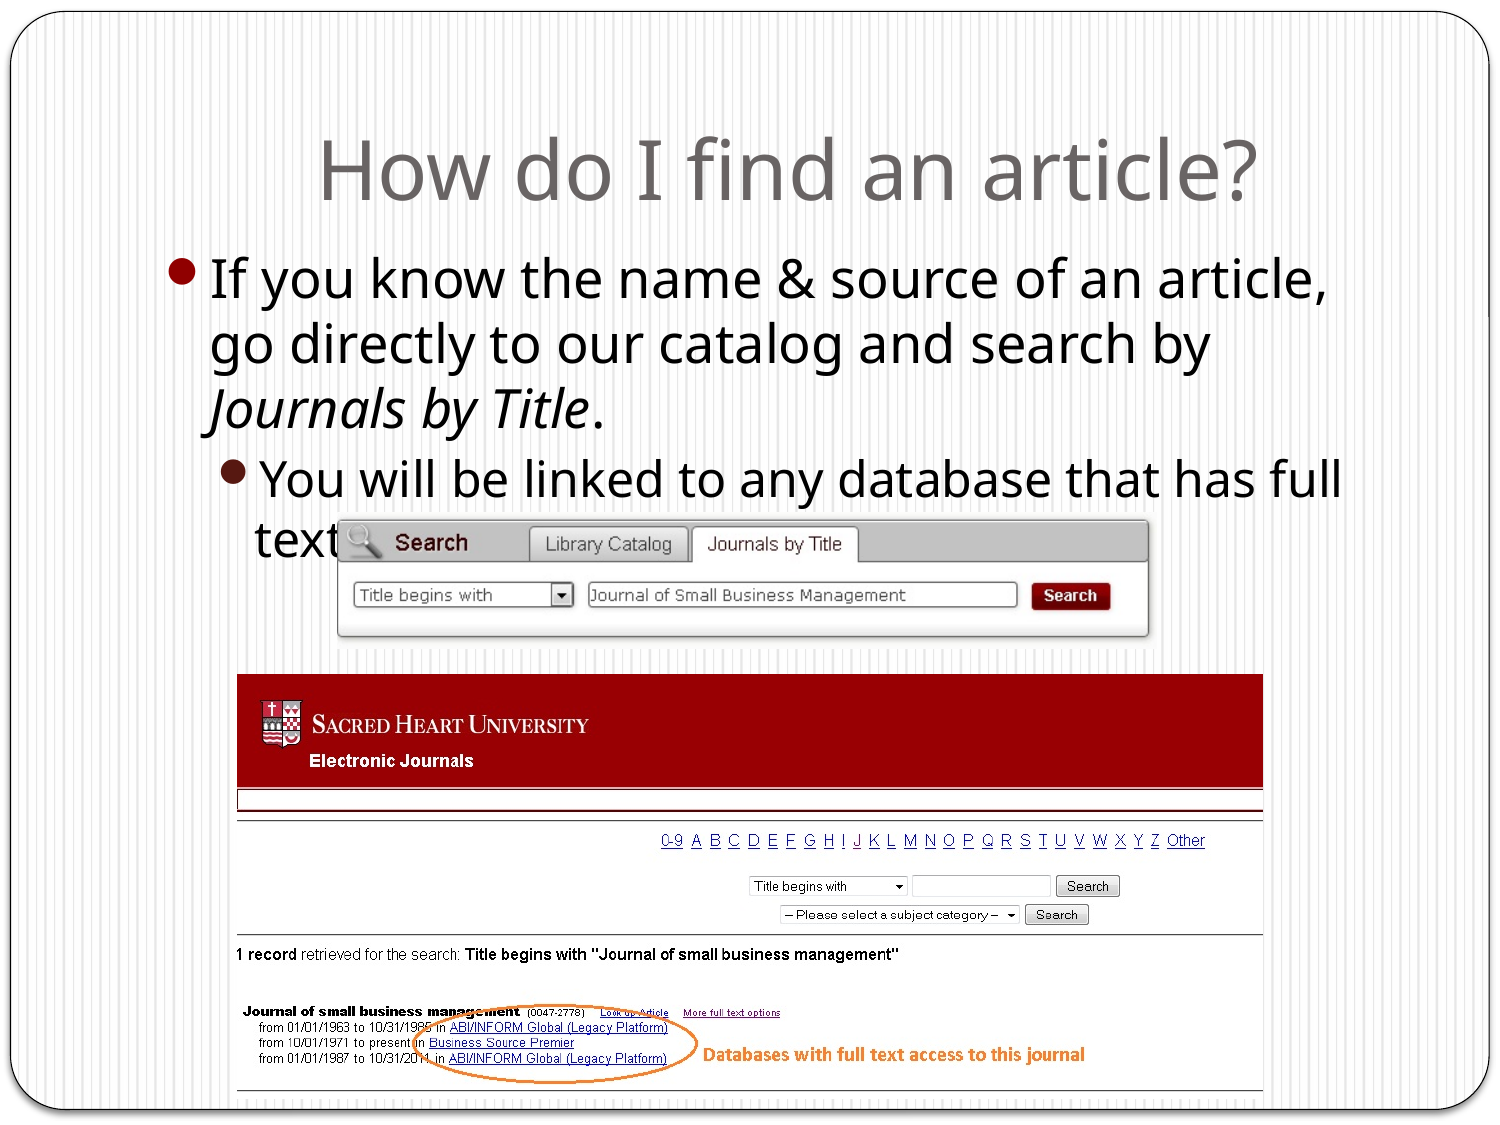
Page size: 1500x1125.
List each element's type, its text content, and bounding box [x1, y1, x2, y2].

list If you know the name & source of an article, go directly to our catalog and search by Journals by Title. You will be linked to any database that has full text contents of that journal. [150, 237, 1425, 988]
picture [237, 674, 1263, 1099]
title How do I find an article? [150, 45, 1425, 233]
picture [337, 512, 1157, 650]
